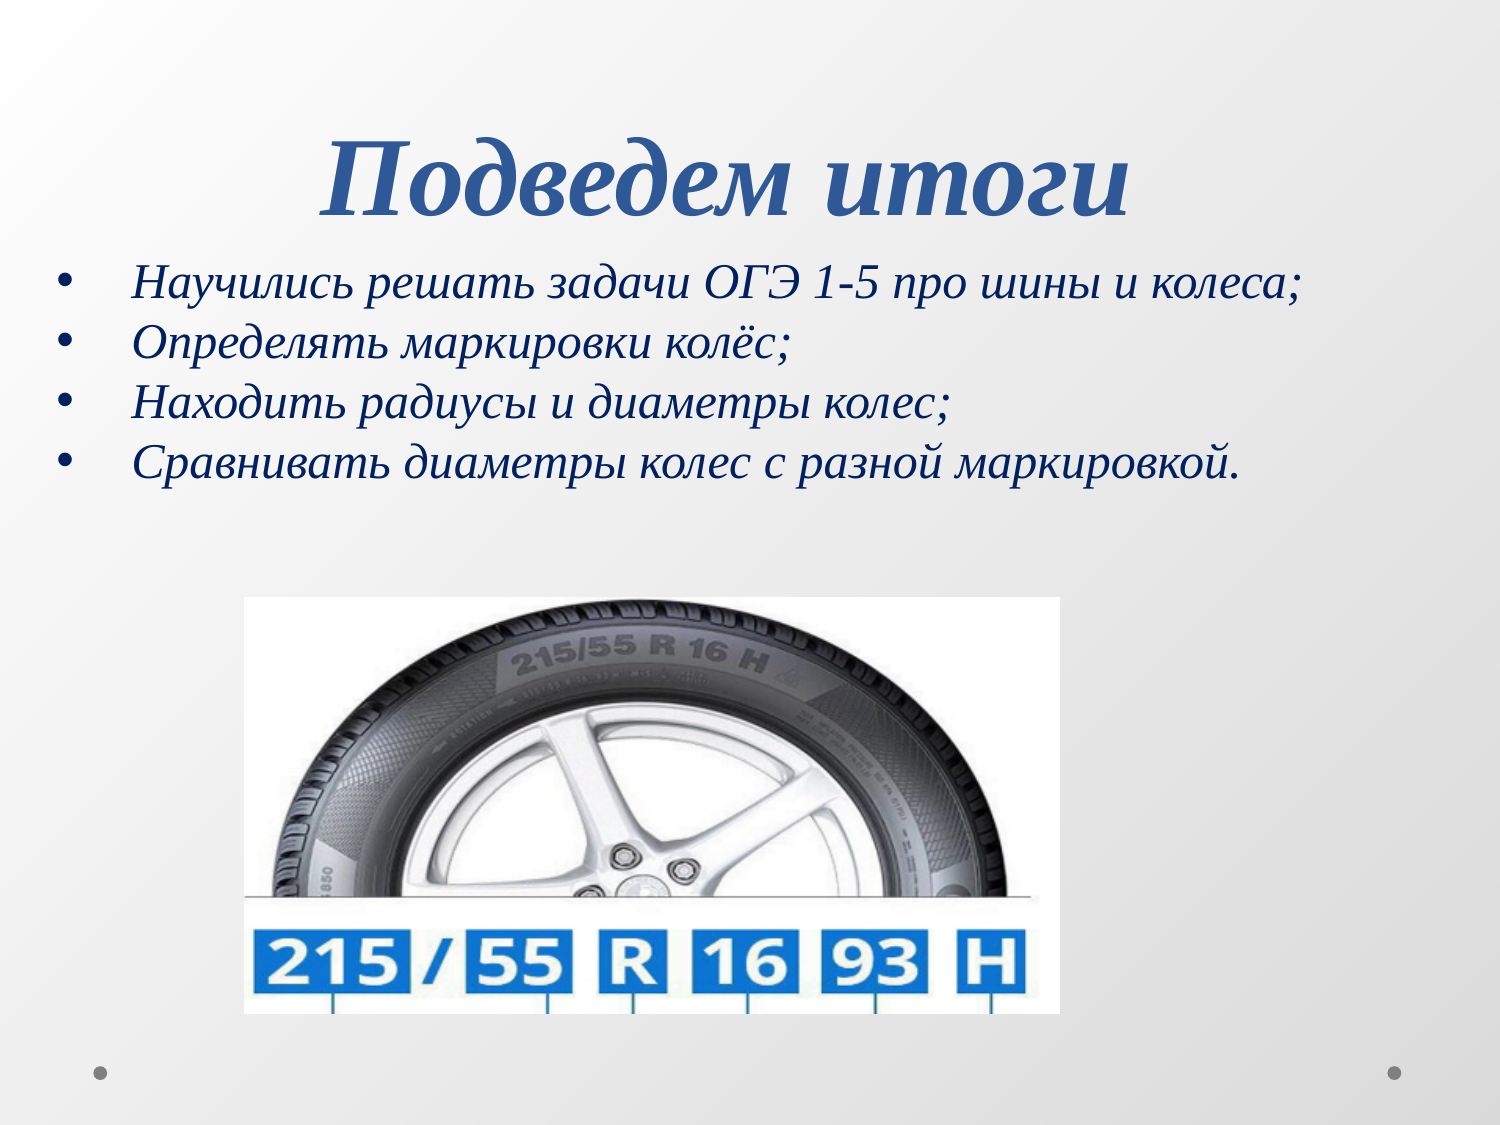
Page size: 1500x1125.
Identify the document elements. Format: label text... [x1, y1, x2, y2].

subtitle Научились решать задачи ОГЭ 1-5 про шины и колеса; Определять маркировки колёс; Находить радиусы и диаметры колес; Сравнивать диаметры колес с разной маркировкой. [41, 241, 1500, 655]
title Подведем итоги [0, 4, 1453, 246]
picture [244, 597, 1061, 1014]
